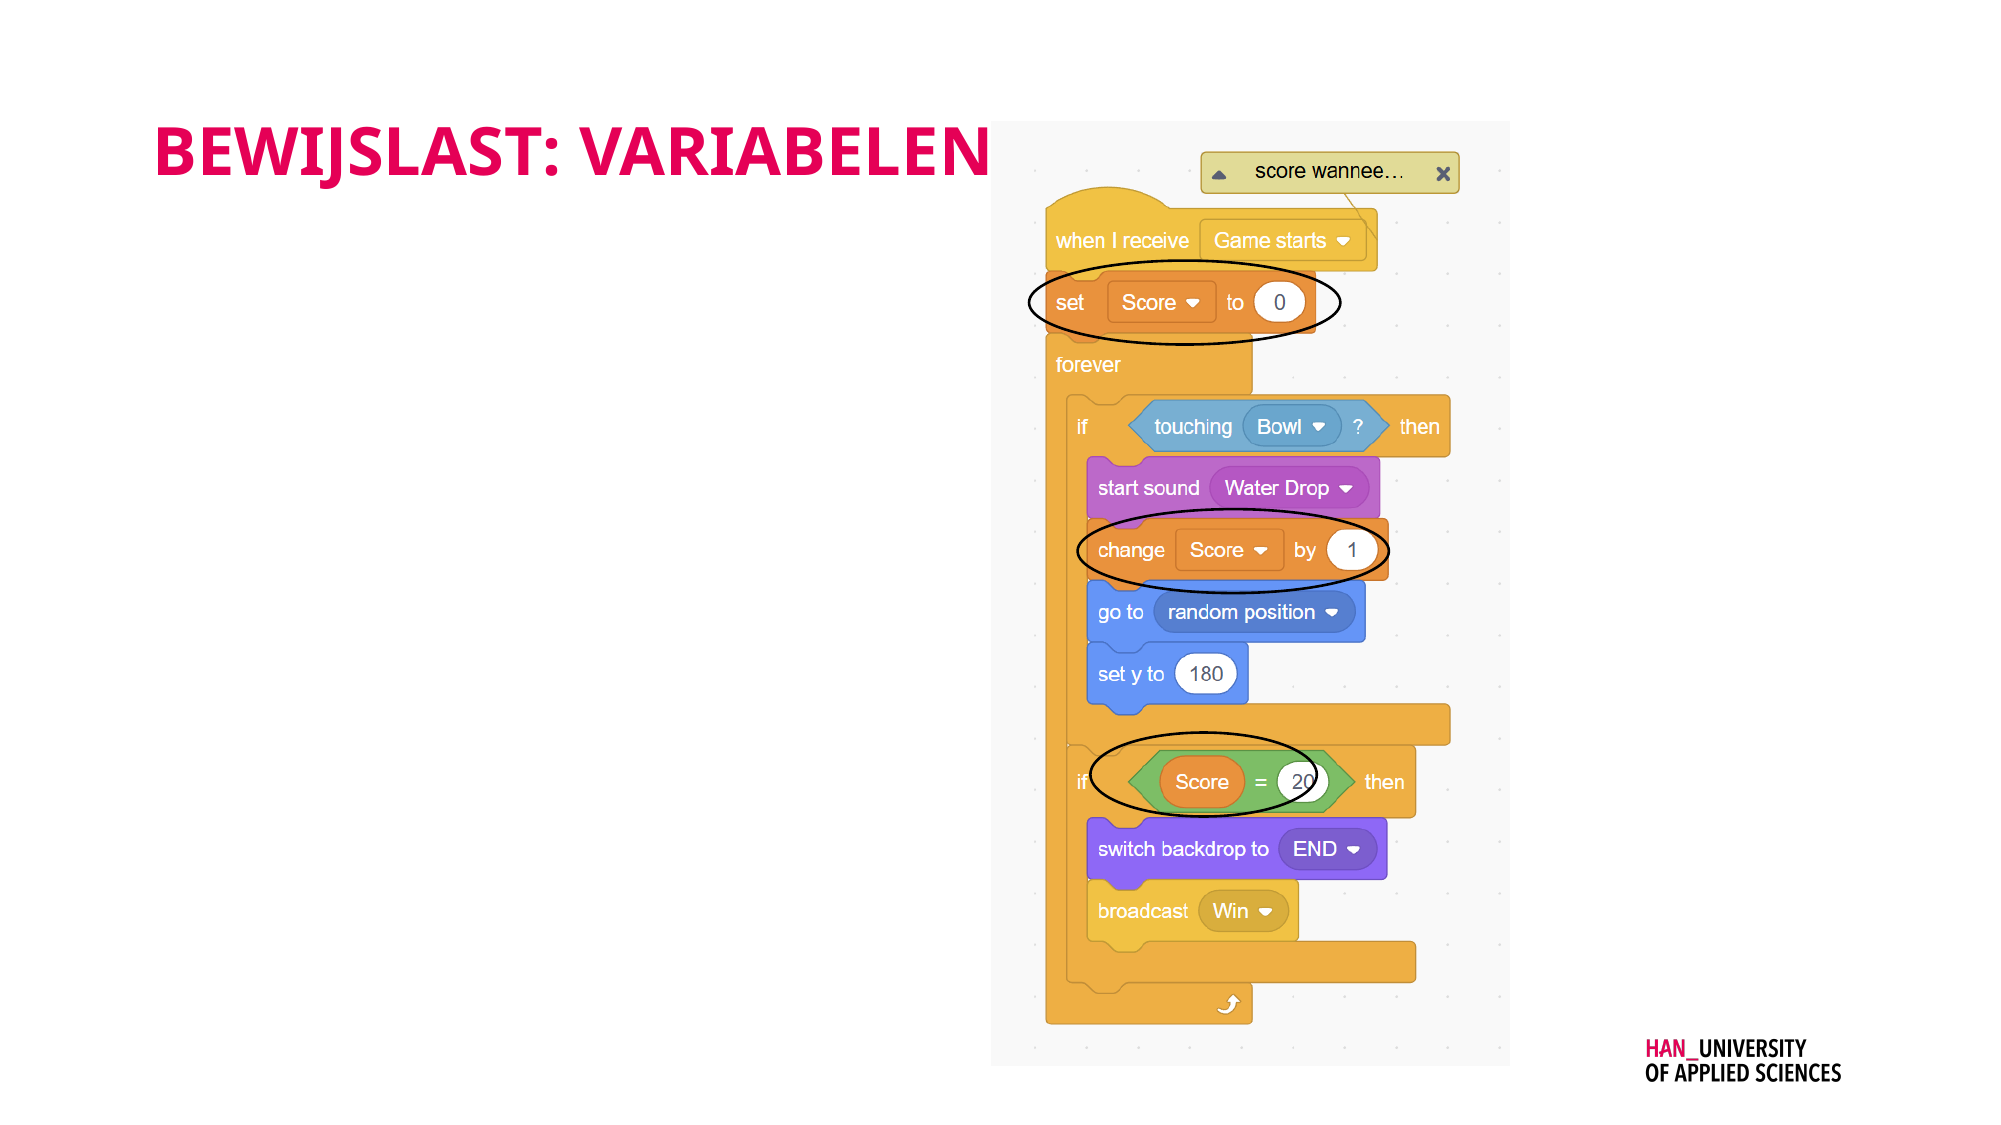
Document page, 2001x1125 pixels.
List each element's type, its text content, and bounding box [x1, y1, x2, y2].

picture [1640, 1021, 1864, 1119]
picture [991, 121, 1510, 1066]
title Bewijslast: Variabelen [137, 59, 1863, 278]
